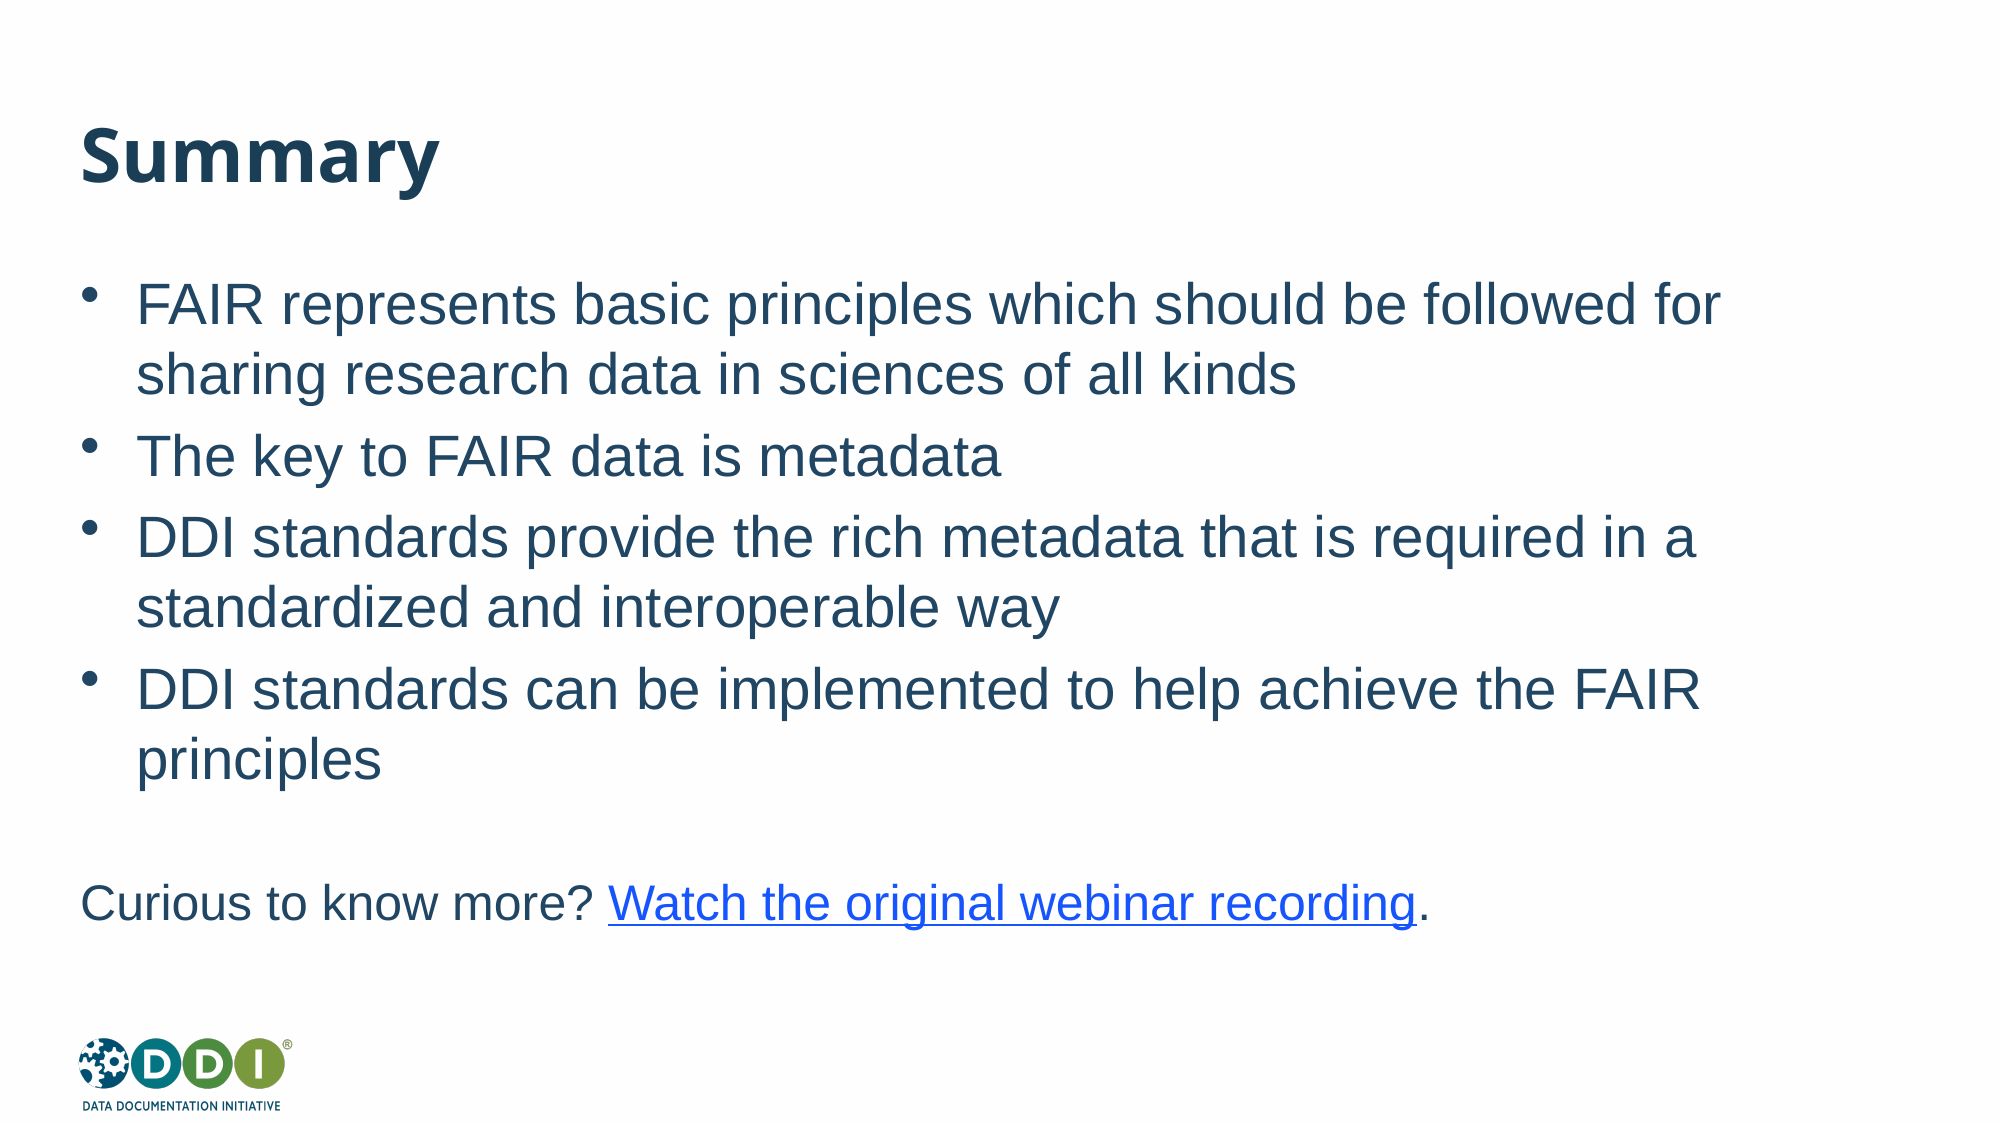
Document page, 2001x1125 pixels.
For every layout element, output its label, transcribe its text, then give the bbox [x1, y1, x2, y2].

picture [65, 1032, 305, 1115]
title Summary [65, 59, 1916, 247]
list FAIR represents basic principles which should be followed for sharing research data in sciences of all kinds The key to FAIR data is metadata DDI standards provide the rich metadata that is required in a standardized and interoperable way DDI standards can be implemented to help achieve the FAIR principles Curious to know more? Watch the original webinar recording. [65, 259, 1916, 1019]
